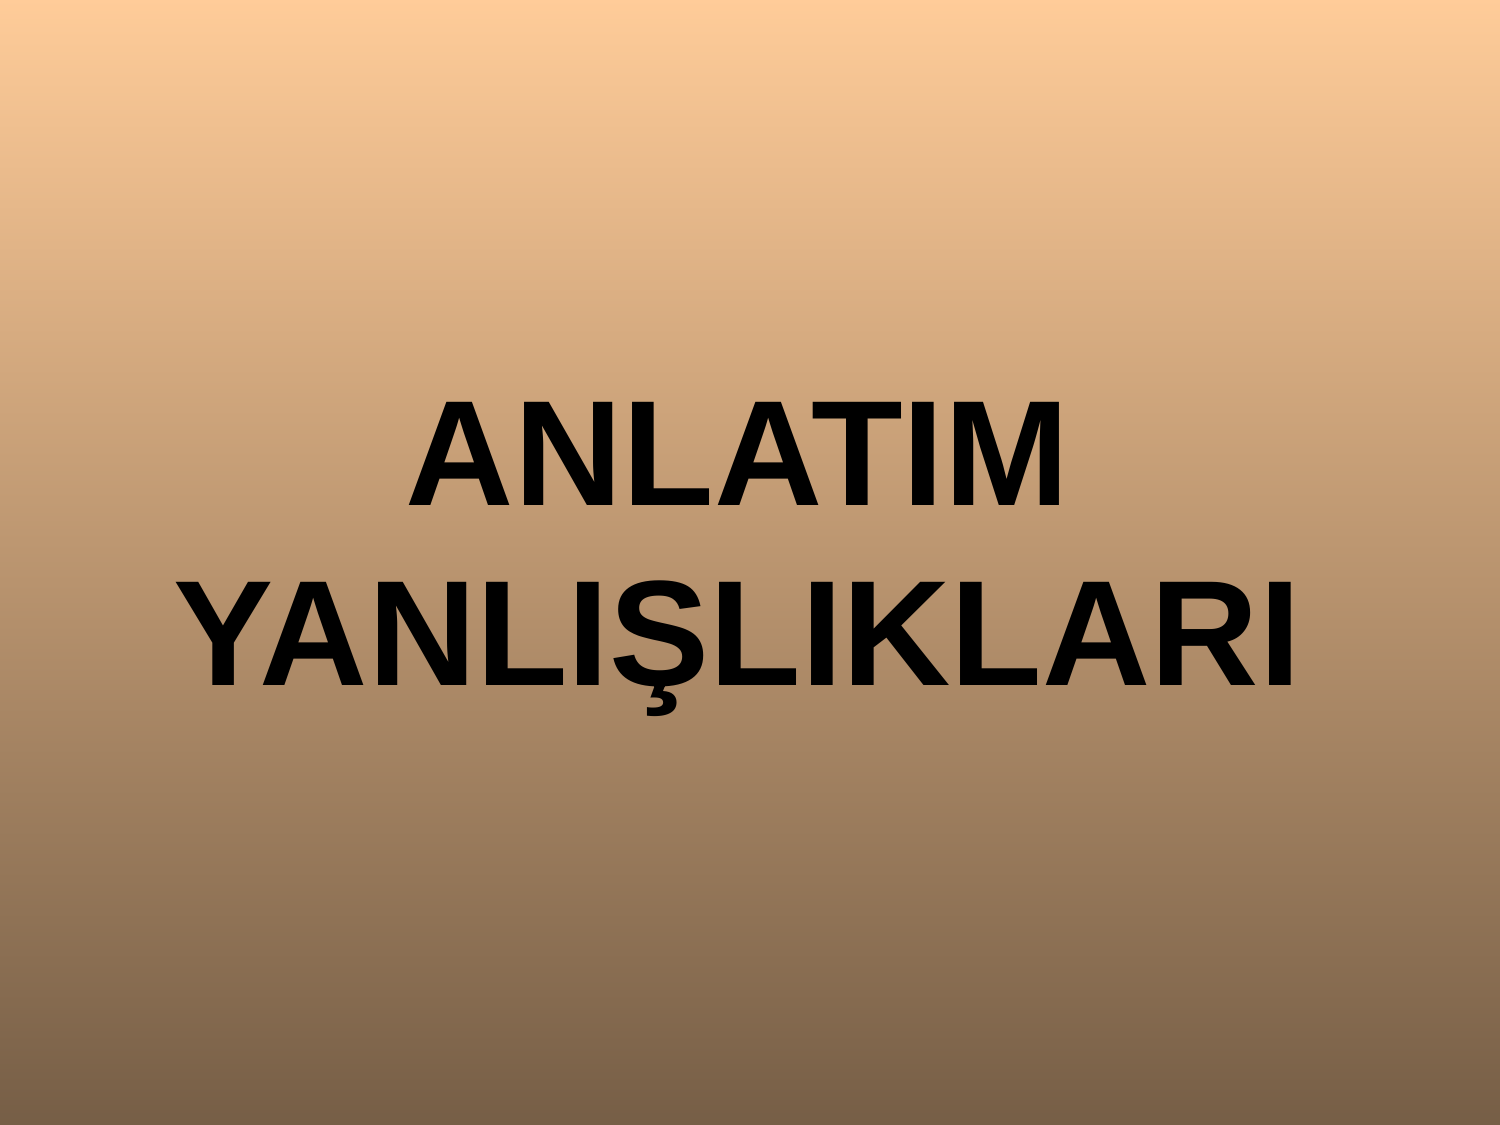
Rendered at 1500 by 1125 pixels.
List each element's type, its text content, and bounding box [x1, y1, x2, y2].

title ANLATIM YANLIŞLIKLARI [100, 314, 1376, 757]
